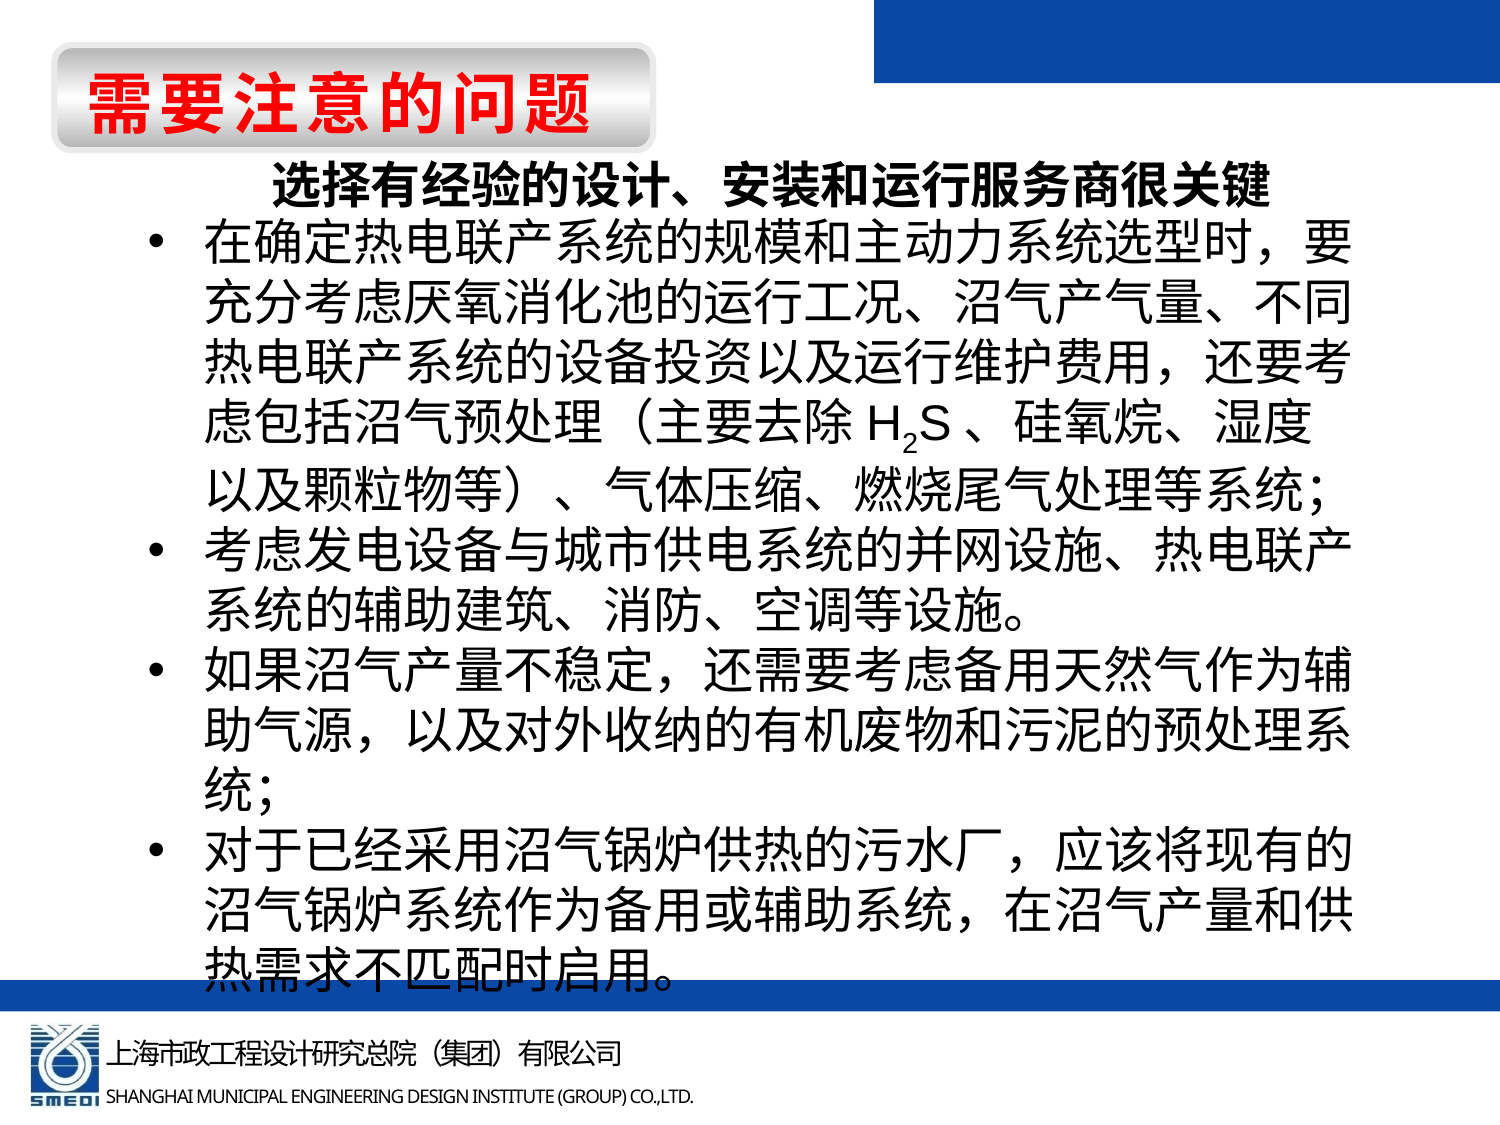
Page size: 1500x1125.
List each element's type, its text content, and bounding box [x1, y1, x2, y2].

picture [30, 1023, 100, 1108]
text_box 选择有经验的设计、安装和运行服务商很关键 [256, 146, 1350, 222]
text_box 在确定热电联产系统的规模和主动力系统选型时，要充分考虑厌氧消化池的运行工况、沼气产气量、不同热电联产系统的设备投资以及运行维护费用，还要考虑包括沼气预处理（主要去除H2S、硅氧烷、湿度以及颗粒物等）、气体压缩、燃烧尾气处理等系统； 考虑发电设备与城市供电系统的并网设施、热电联产系统的辅助建筑、消防、空调等设施。 如果沼气产量不稳定，还需要考虑备用天然气作为辅助气源，以及对外收纳的有机废物和污泥的预处理系统； 对于已经采用沼气锅炉供热的污水厂，应该将现有的沼气锅炉系统作为备用或辅助系统，在沼气产量和供热需求不匹配时启用。 [132, 203, 1377, 1007]
text_box [54, 45, 654, 151]
text_box 需要注意的问题 [72, 54, 636, 149]
